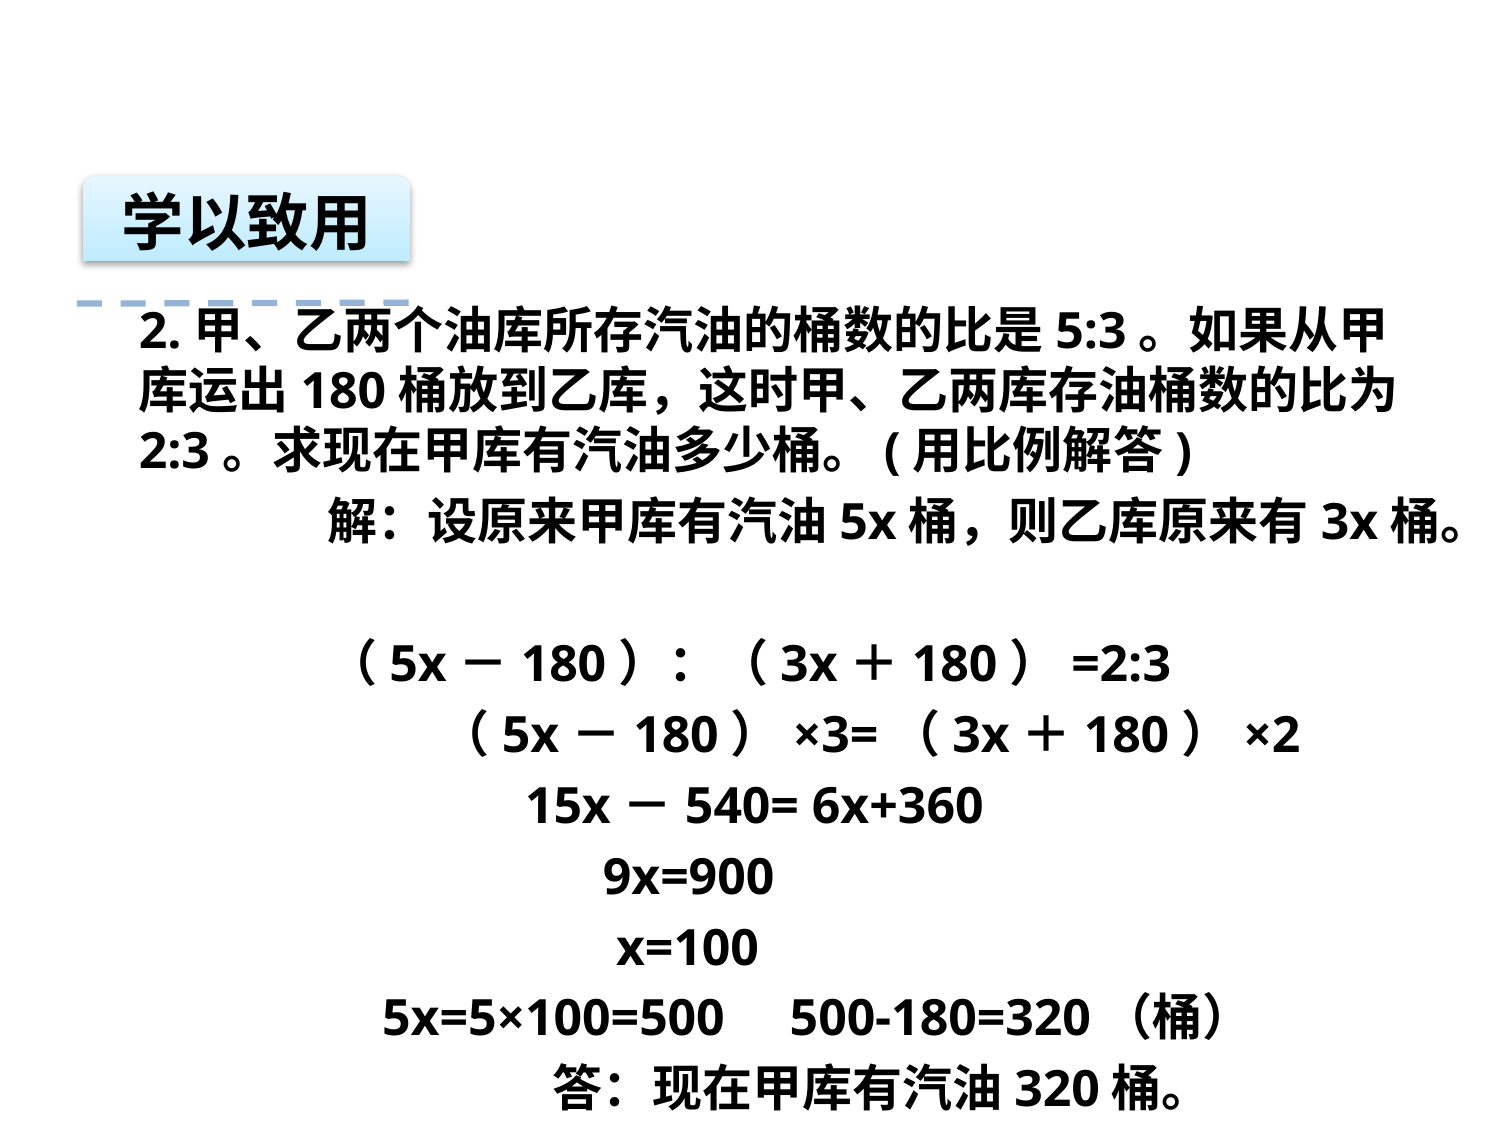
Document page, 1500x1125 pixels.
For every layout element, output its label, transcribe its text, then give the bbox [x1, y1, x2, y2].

text_box 2.甲、乙两个油库所存汽油的桶数的比是5:3。如果从甲库运出180桶放到乙库，这时甲、乙两库存油桶数的比为2:3。求现在甲库有汽油多少桶。(用比例解答) [123, 290, 1436, 486]
text_box 解：设原来甲库有汽油5x桶，则乙库原来有3x桶。 （5x－180）：（3x＋180）=2:3 （5x－180）×3=（3x＋180）×2 15x－540= 6x+360 9x=900 x=100 5x=5×100=500 500-180=320（桶） 答：现在甲库有汽油320桶。 [289, 471, 1459, 1124]
text_box 学以致用 [81, 175, 412, 262]
